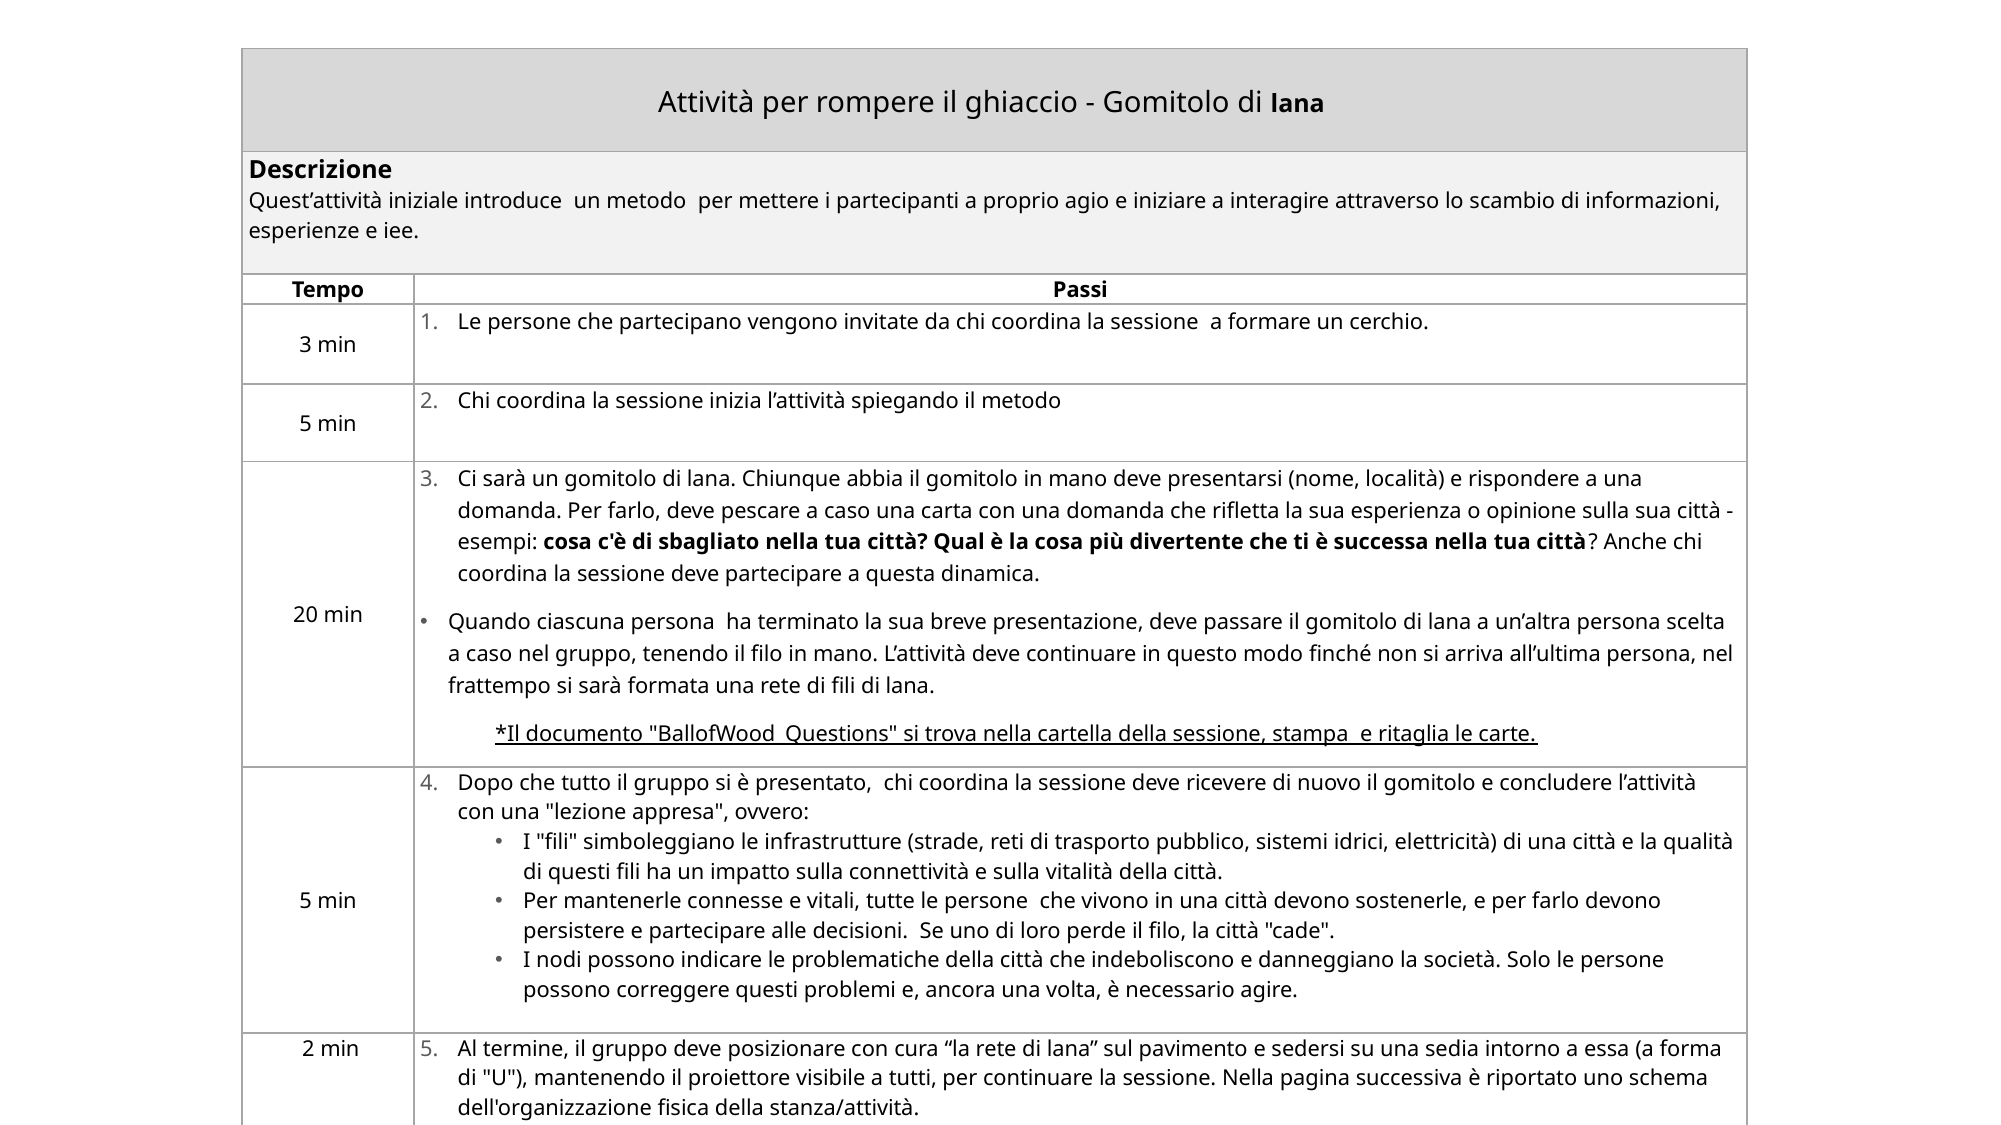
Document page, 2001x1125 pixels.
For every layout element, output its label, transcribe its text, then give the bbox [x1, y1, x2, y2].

table_cell 5 min [243, 768, 413, 1032]
table_cell Le persone che partecipano vengono invitate da chi coordina la sessione a formare un cerchio. [415, 305, 1746, 383]
table_cell Passi [415, 275, 1746, 303]
table_cell 2 min [243, 1034, 413, 1125]
table_cell Chi coordina la sessione inizia l’attività spiegando il metodo [415, 385, 1746, 461]
table_cell 5 min [243, 385, 413, 461]
table_cell 20 min [243, 462, 413, 766]
table_cell 3 min [243, 305, 413, 383]
table_cell Descrizione Quest’attività iniziale introduce un metodo per mettere i partecipanti a proprio agio e iniziare a interagire attraverso lo scambio di informazioni, esperienze e iee. [243, 152, 1746, 273]
table_cell Ci sarà un gomitolo di lana. Chiunque abbia il gomitolo in mano deve presentarsi (nome, località) e rispondere a una domanda. Per farlo, deve pescare a caso una carta con una domanda che rifletta la sua esperienza o opinione sulla sua città - esempi: cosa c'è di sbagliato nella tua città? Qual è la cosa più divertente che ti è successa nella tua città? Anche chi coordina la sessione deve partecipare a questa dinamica. Quando ciascuna persona ha terminato la sua breve presentazione, deve passare il gomitolo di lana a un’altra persona scelta a caso nel gruppo, tenendo il filo in mano. L’attività deve continuare in questo modo finché non si arriva all’ultima persona, nel frattempo si sarà formata una rete di fili di lana. *Il documento "BallofWood_Questions" si trova nella cartella della sessione, stampa e ritaglia le carte. [415, 462, 1746, 766]
table_cell Dopo che tutto il gruppo si è presentato, chi coordina la sessione deve ricevere di nuovo il gomitolo e concludere l’attività con una "lezione appresa", ovvero: I "fili" simboleggiano le infrastrutture (strade, reti di trasporto pubblico, sistemi idrici, elettricità) di una città e la qualità di questi fili ha un impatto sulla connettività e sulla vitalità della città. Per mantenerle connesse e vitali, tutte le persone che vivono in una città devono sostenerle, e per farlo devono persistere e partecipare alle decisioni. Se uno di loro perde il filo, la città "cade". I nodi possono indicare le problematiche della città che indeboliscono e danneggiano la società. Solo le persone possono correggere questi problemi e, ancora una volta, è necessario agire. [415, 768, 1746, 1032]
table_header Attività per rompere il ghiaccio - Gomitolo di lana [243, 49, 1746, 151]
table_cell Al termine, il gruppo deve posizionare con cura “la rete di lana” sul pavimento e sedersi su una sedia intorno a essa (a forma di "U"), mantenendo il proiettore visibile a tutti, per continuare la sessione. Nella pagina successiva è riportato uno schema dell'organizzazione fisica della stanza/attività. [415, 1034, 1746, 1125]
table_cell Tempo [243, 275, 413, 303]
